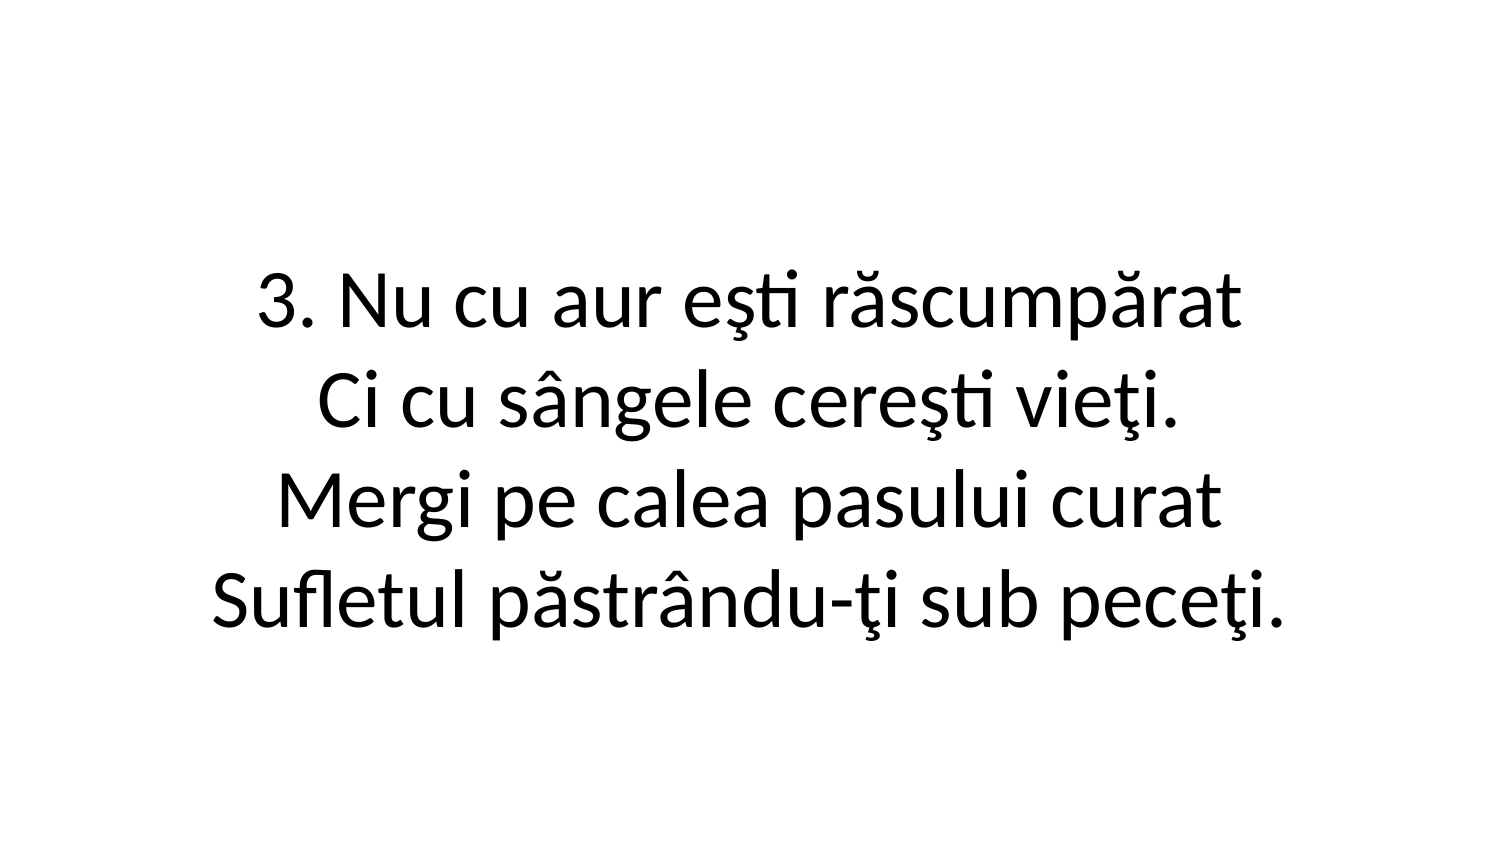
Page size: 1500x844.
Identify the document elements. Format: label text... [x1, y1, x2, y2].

text_box 3. Nu cu aur eşti răscumpărat Ci cu sângele cereşti vieţi. Mergi pe calea pasului curat Sufletul păstrându-ţi sub peceţi. [196, 192, 1304, 652]
